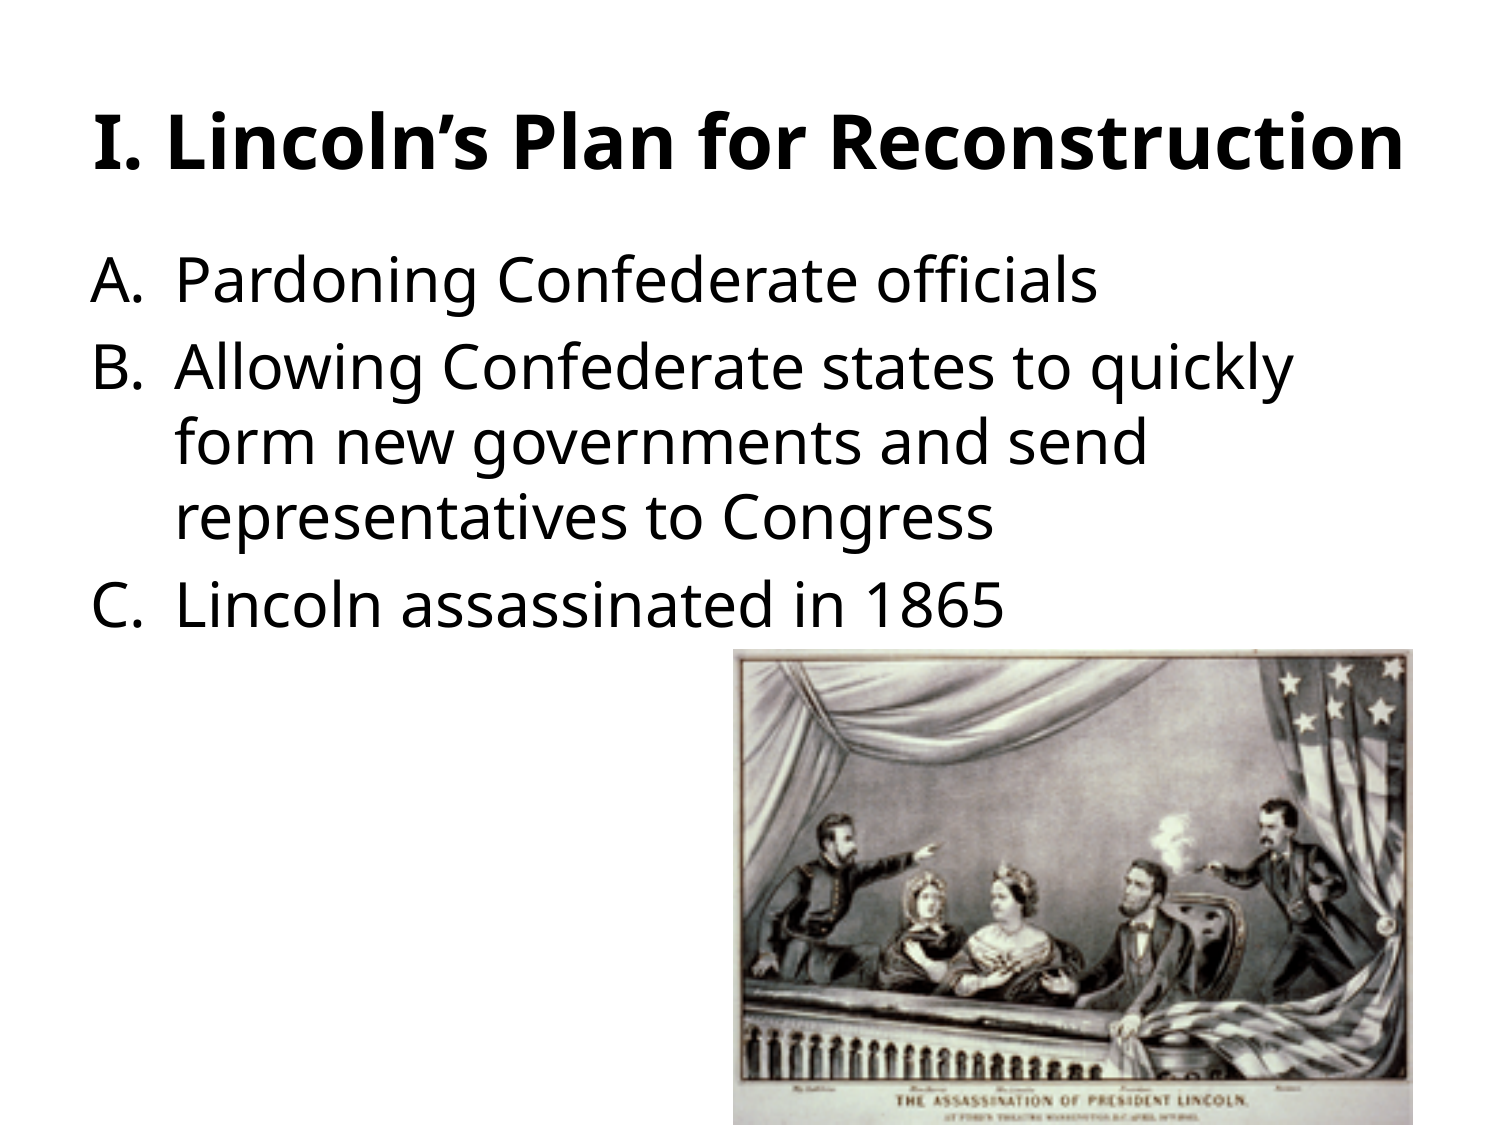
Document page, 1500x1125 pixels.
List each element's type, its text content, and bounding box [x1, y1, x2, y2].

title I. Lincoln’s Plan for Reconstruction [75, 45, 1425, 232]
picture [732, 649, 1413, 1125]
list Pardoning Confederate officials Allowing Confederate states to quickly form new governments and send representatives to Congress Lincoln assassinated in 1865 [75, 232, 1425, 975]
